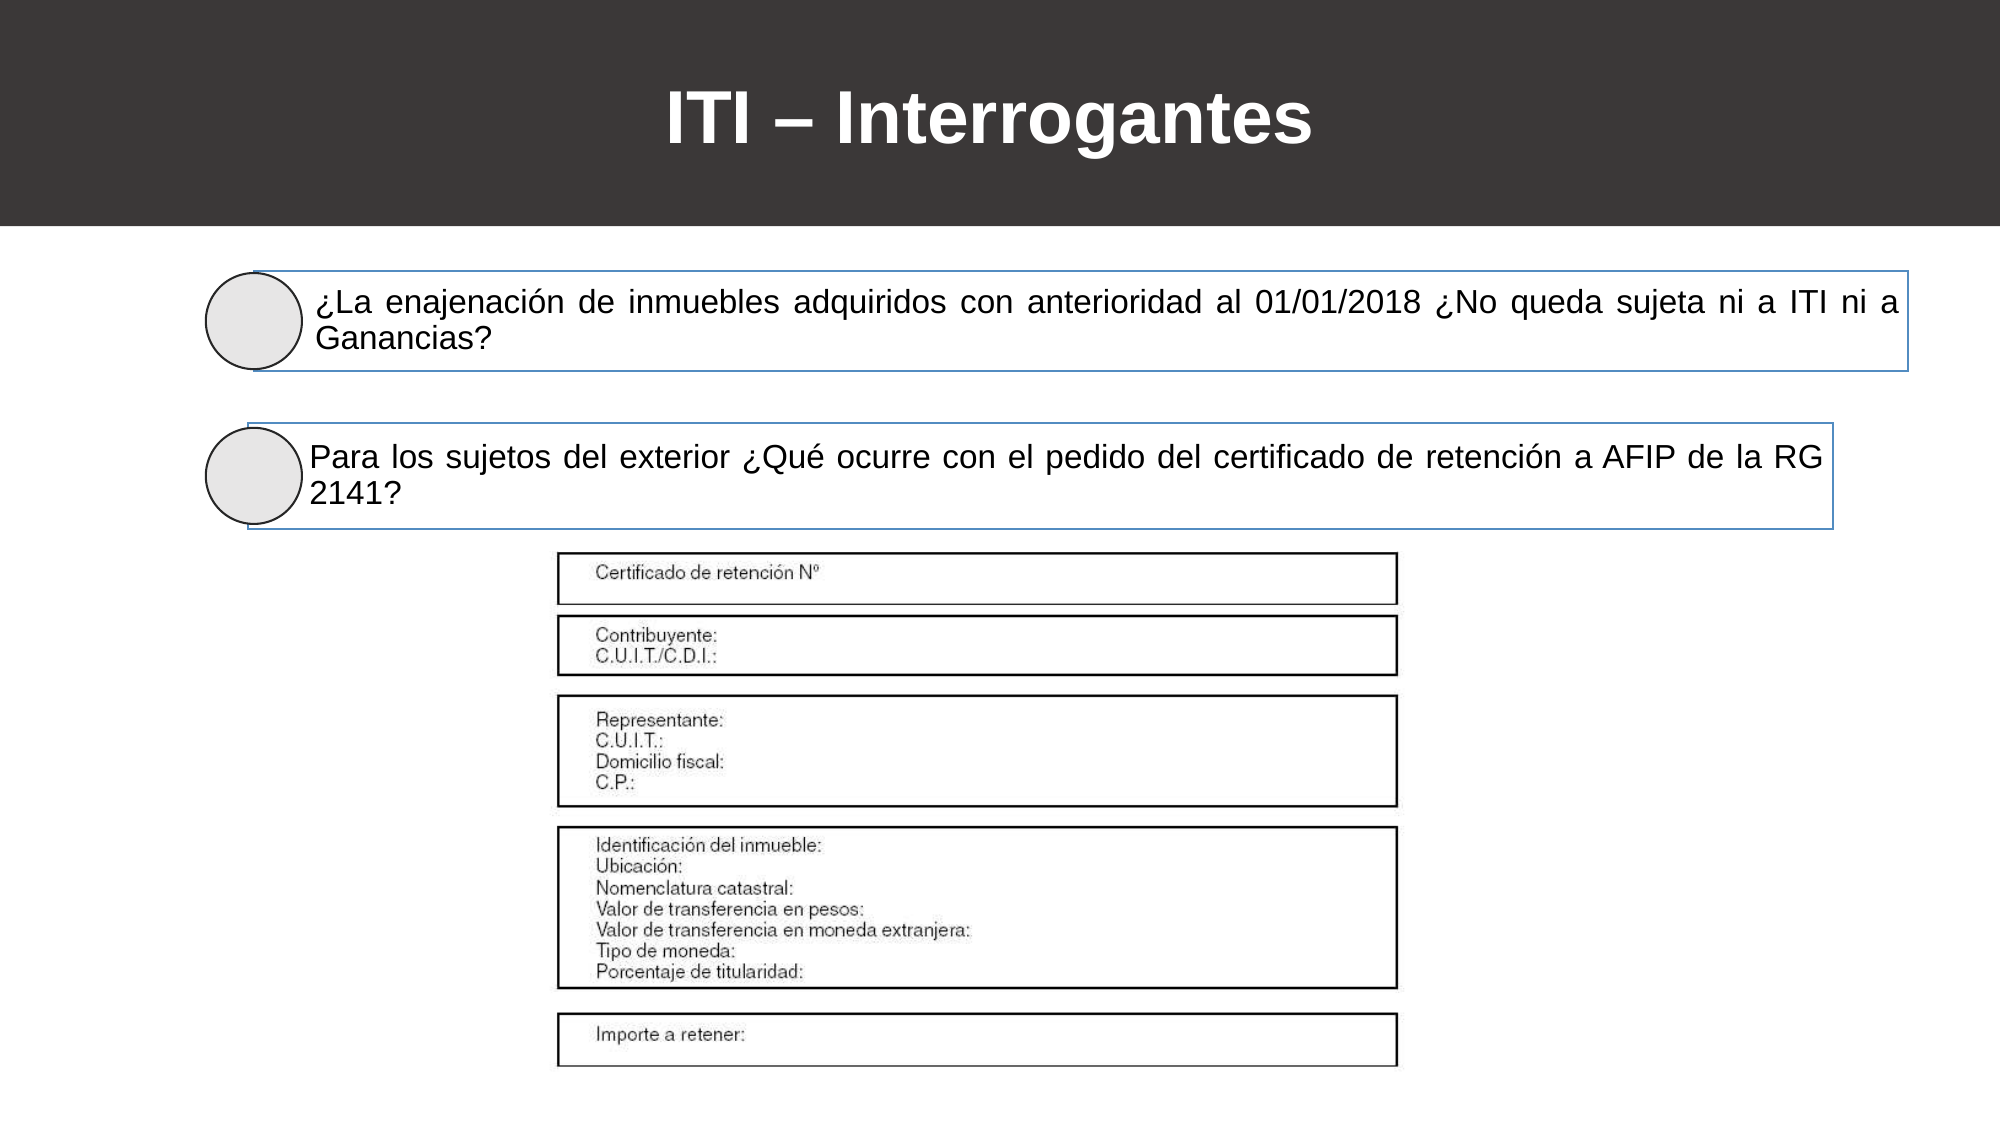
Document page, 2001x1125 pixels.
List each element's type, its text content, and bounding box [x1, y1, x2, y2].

picture [540, 551, 1435, 1079]
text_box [248, 422, 1833, 529]
text_box ITI – Interrogantes [0, 0, 2000, 227]
text_box [204, 427, 248, 525]
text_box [253, 271, 1909, 371]
text_box [204, 272, 253, 371]
